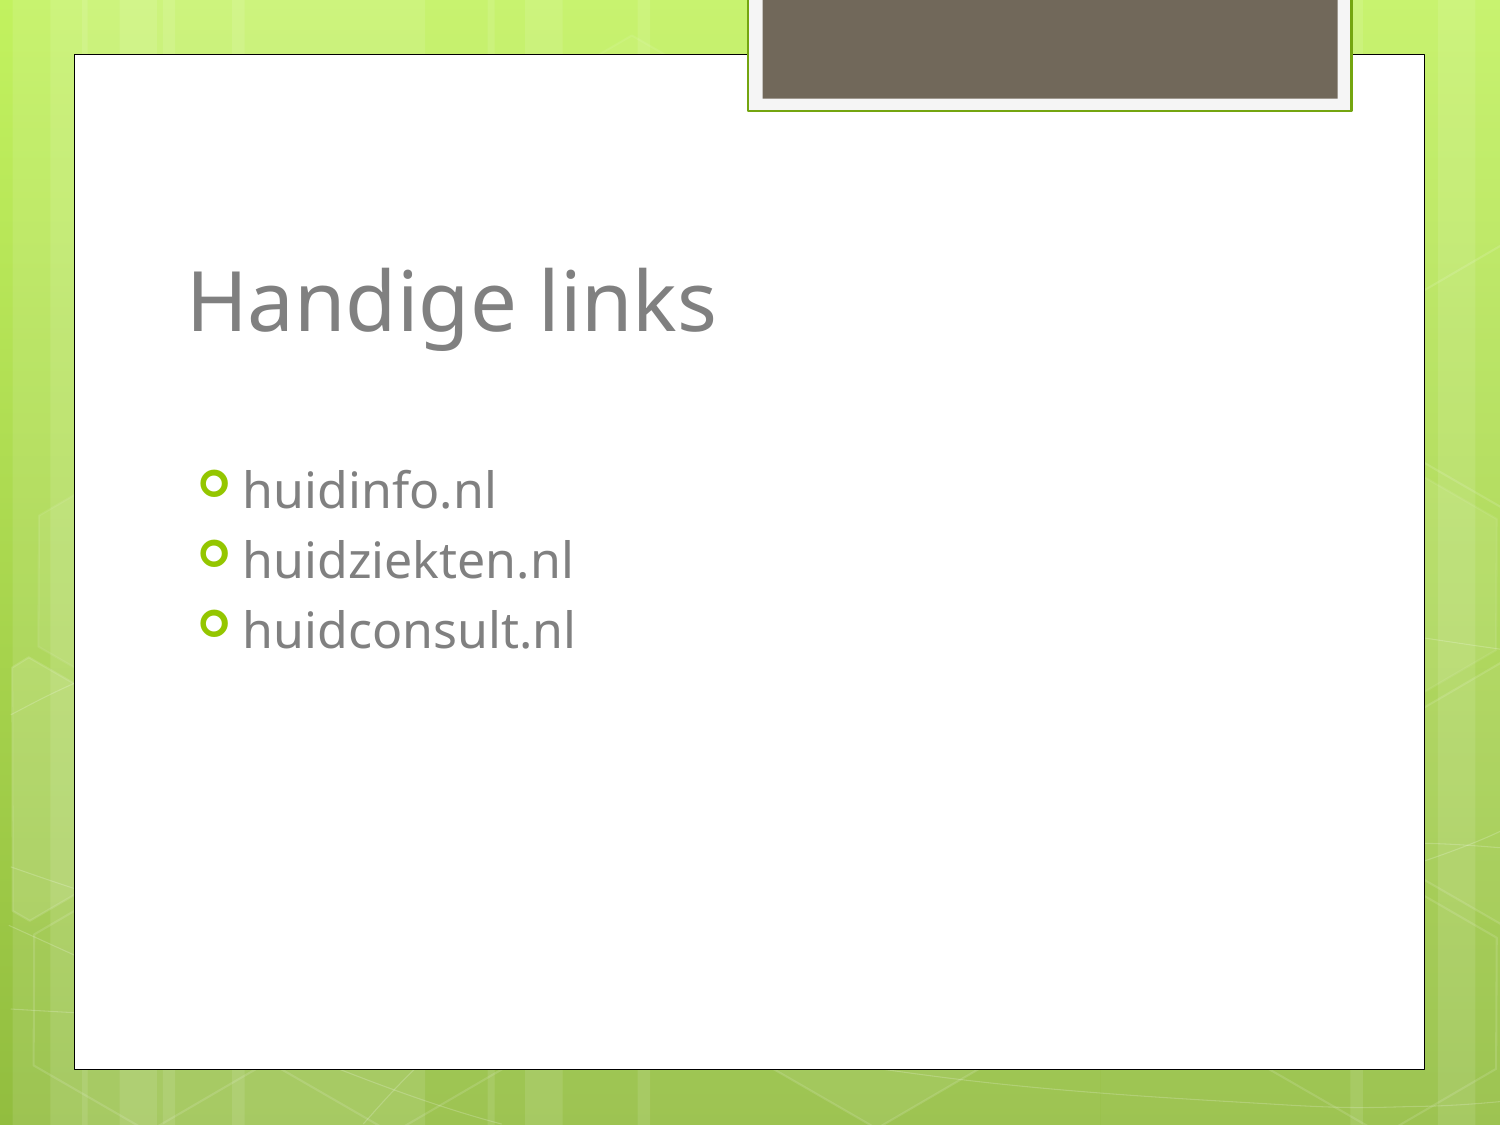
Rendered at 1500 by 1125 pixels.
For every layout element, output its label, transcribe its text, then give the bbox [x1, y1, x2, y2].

title Handige links [171, 168, 1324, 357]
list huidinfo.nl huidziekten.nl huidconsult.nl [171, 381, 1283, 957]
